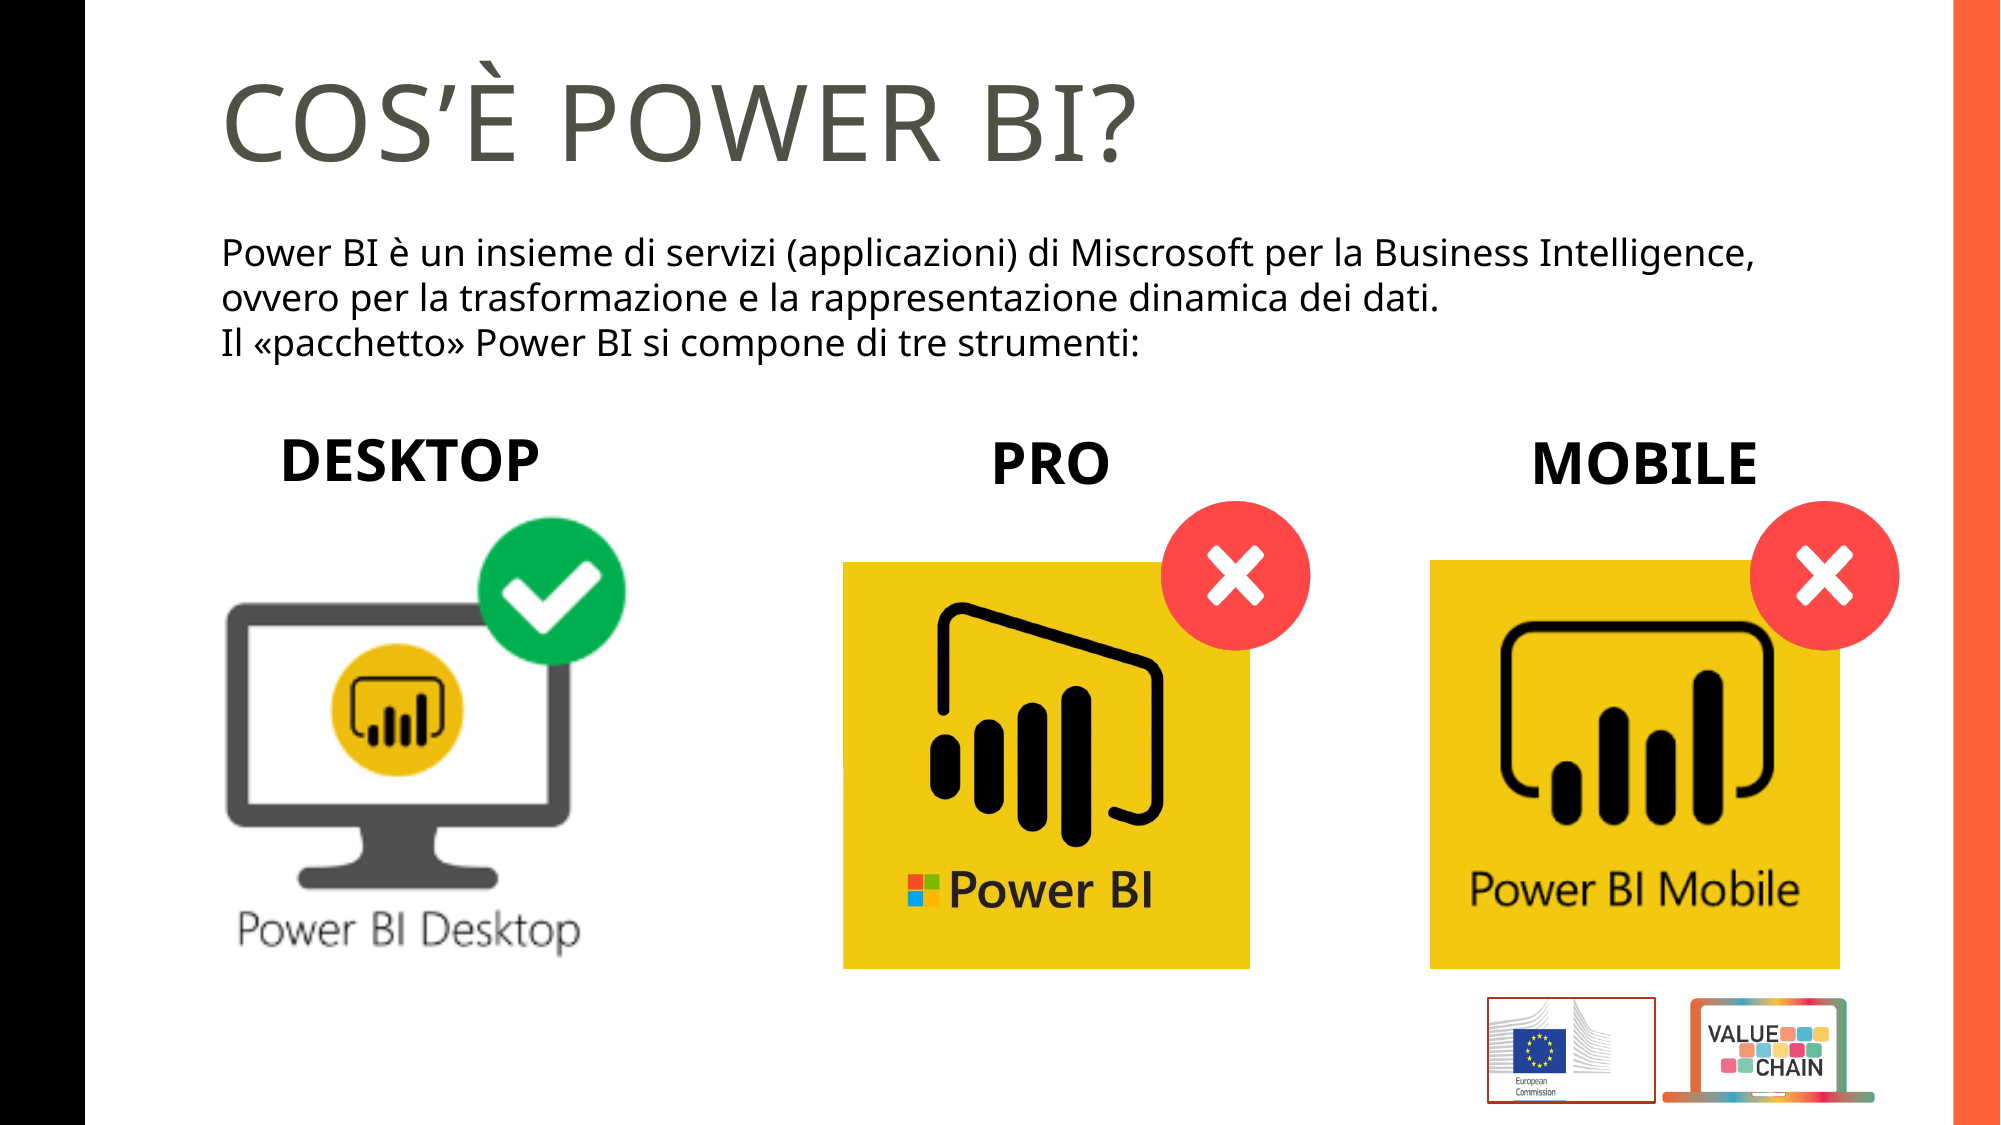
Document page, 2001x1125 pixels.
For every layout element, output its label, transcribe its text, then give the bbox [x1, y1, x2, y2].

text_box MOBILE [1432, 418, 1858, 504]
text_box DESKTOP [197, 416, 623, 501]
text_box Power BI è un insieme di servizi (applicazioni) di Miscrosoft per la Business Intelligence, ovvero per la trasformazione e la rappresentazione dinamica dei dati. Il «pacchetto» Power BI si compone di tre strumenti: [206, 221, 1875, 372]
text_box PRO [838, 418, 1264, 504]
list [843, 562, 1250, 969]
picture [1489, 999, 1654, 1101]
title Cos’è POWER BI? [205, 62, 1875, 199]
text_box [1149, 489, 1322, 662]
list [208, 509, 634, 986]
picture [1662, 998, 1875, 1103]
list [1430, 560, 1840, 969]
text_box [1738, 489, 1911, 662]
